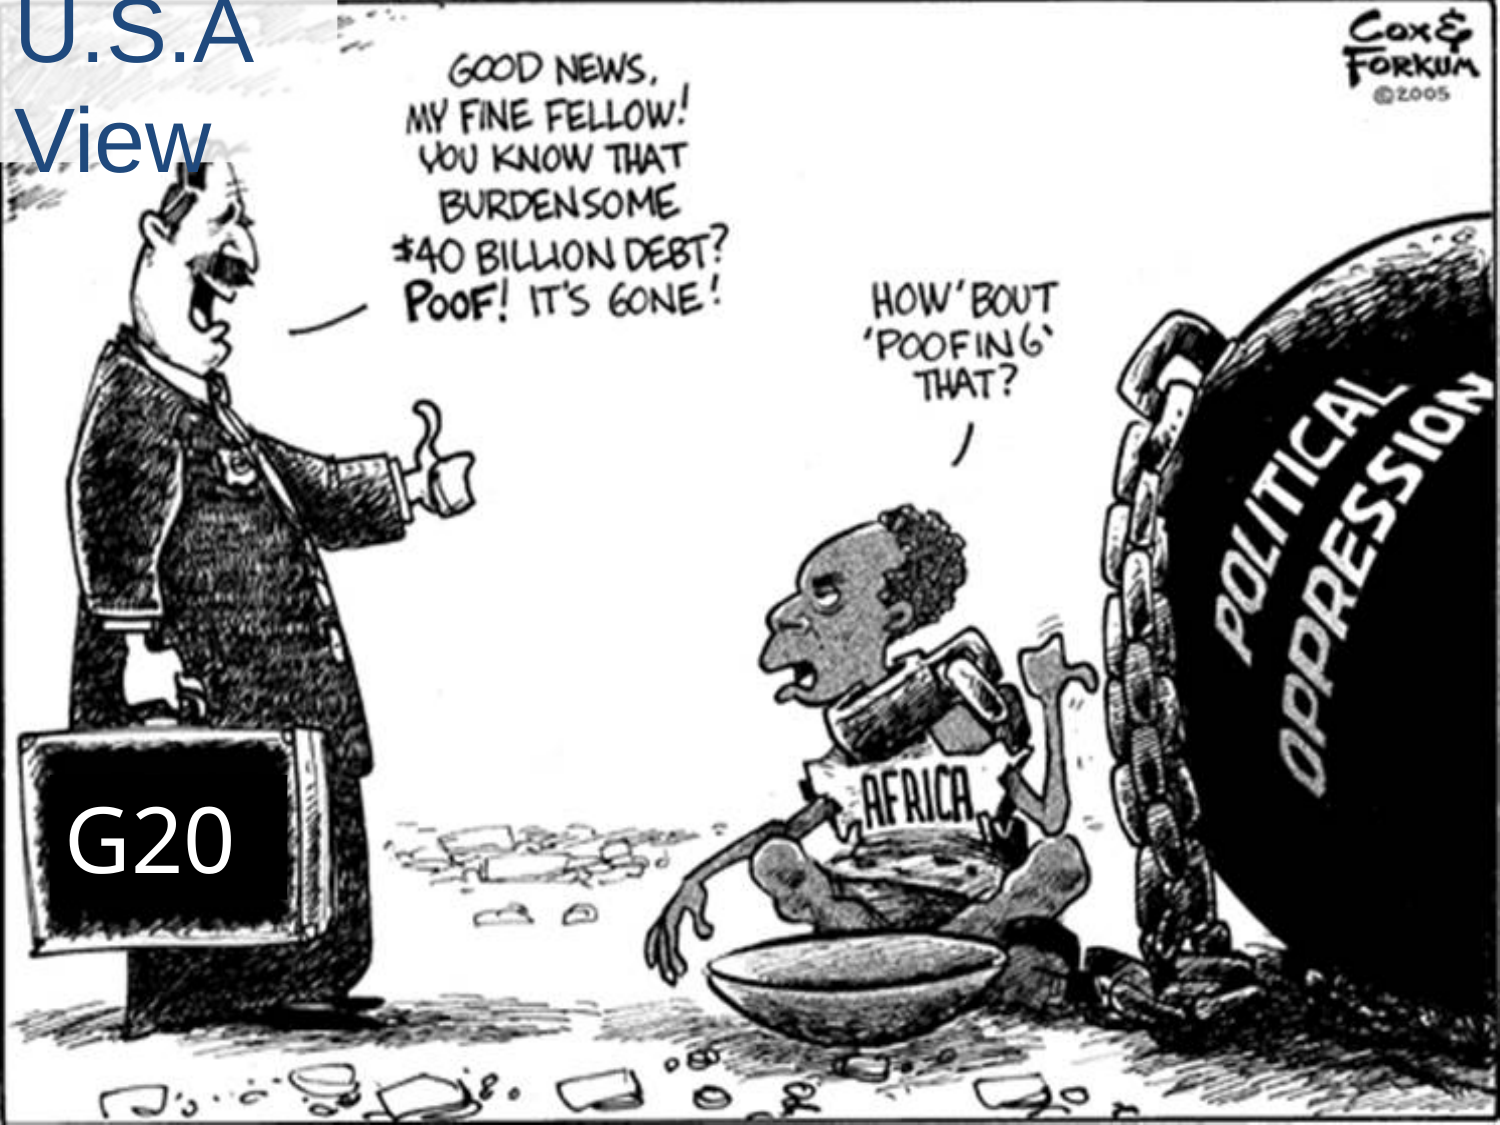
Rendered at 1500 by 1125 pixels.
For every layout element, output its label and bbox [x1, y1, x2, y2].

text_box [0, 0, 1500, 1125]
